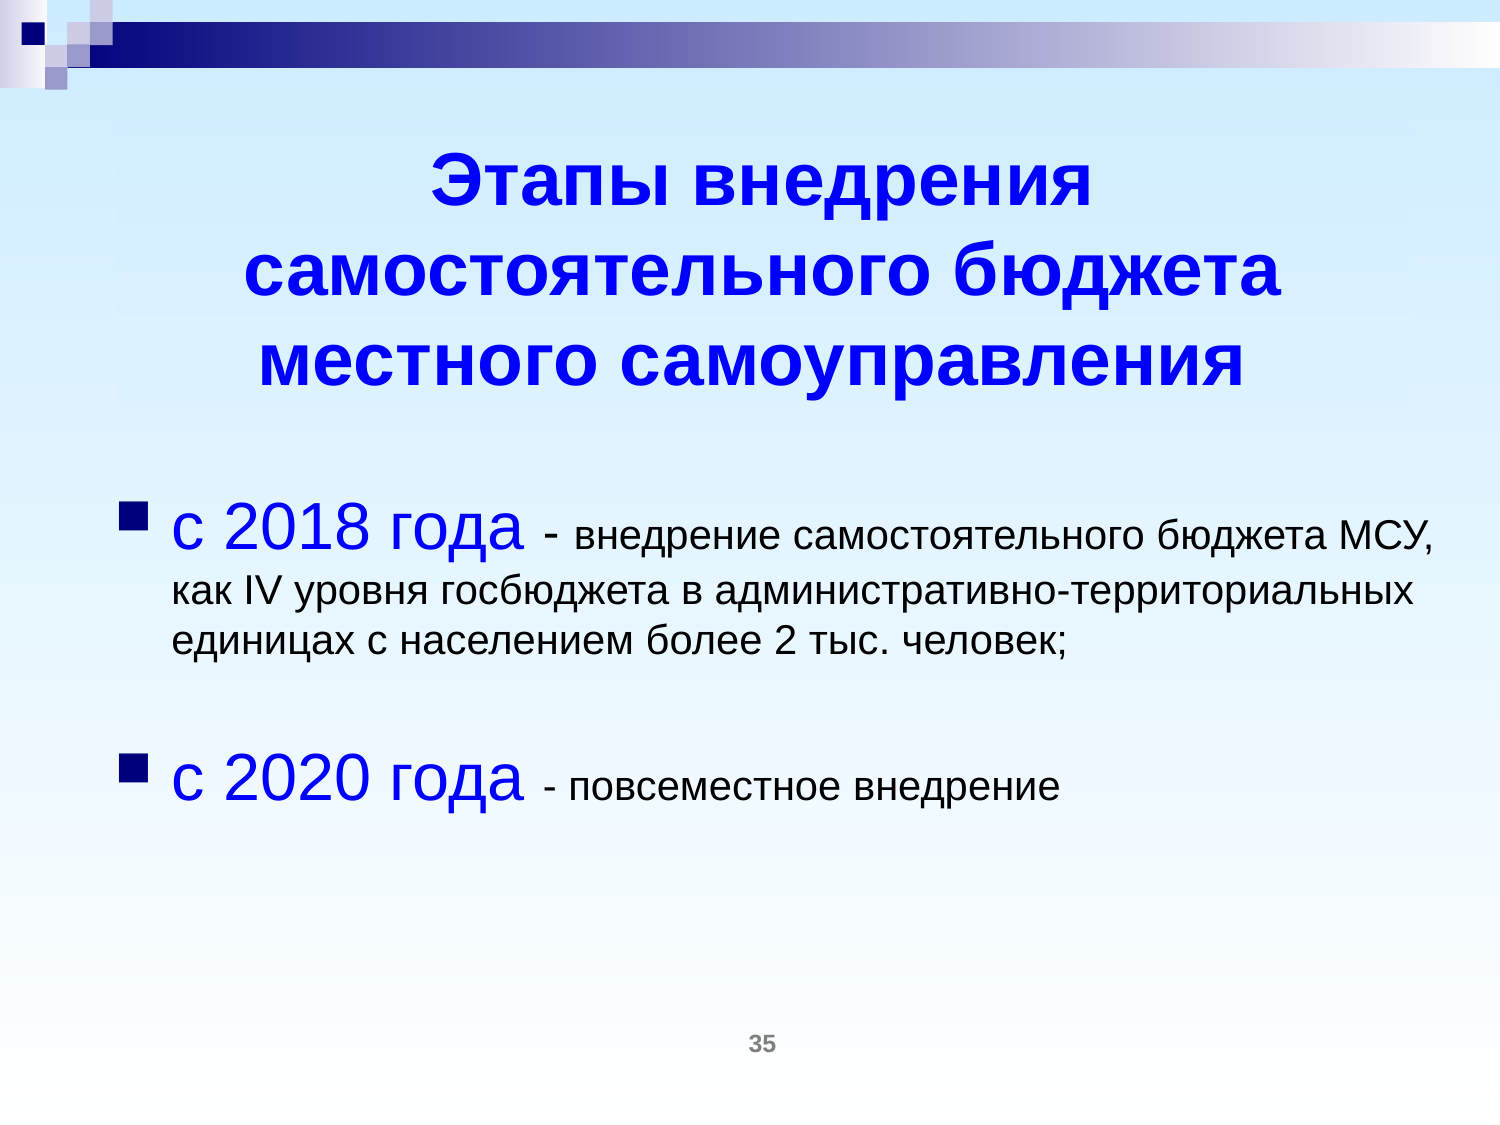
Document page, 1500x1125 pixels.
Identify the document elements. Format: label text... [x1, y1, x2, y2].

title Этапы внедрения самостоятельного бюджета местного самоуправления [115, 125, 1410, 406]
list с 2018 года - внедрение самостоятельного бюджета МСУ, как IV уровня госбюджета в административно-территориальных единицах с населением более 2 тыс. человек; c 2020 года - повсеместное внедрение [99, 474, 1450, 899]
text_box 35 [656, 1012, 869, 1073]
